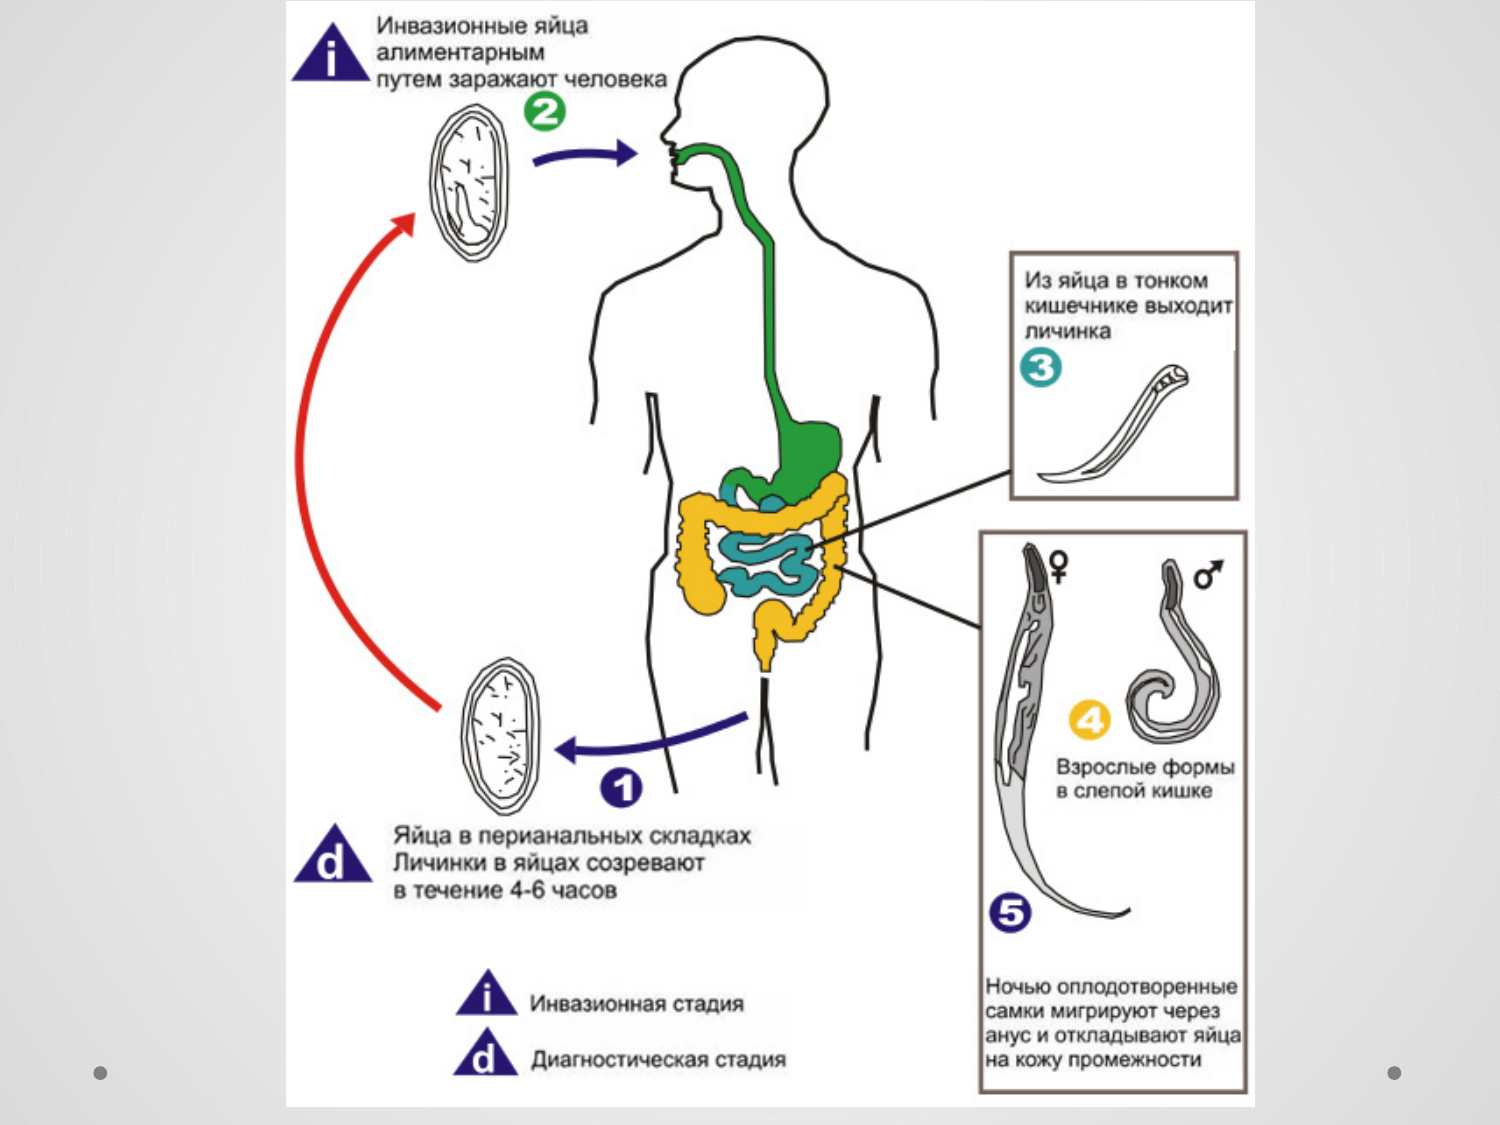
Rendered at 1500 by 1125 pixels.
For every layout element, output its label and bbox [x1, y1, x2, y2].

picture [286, 0, 1255, 1108]
